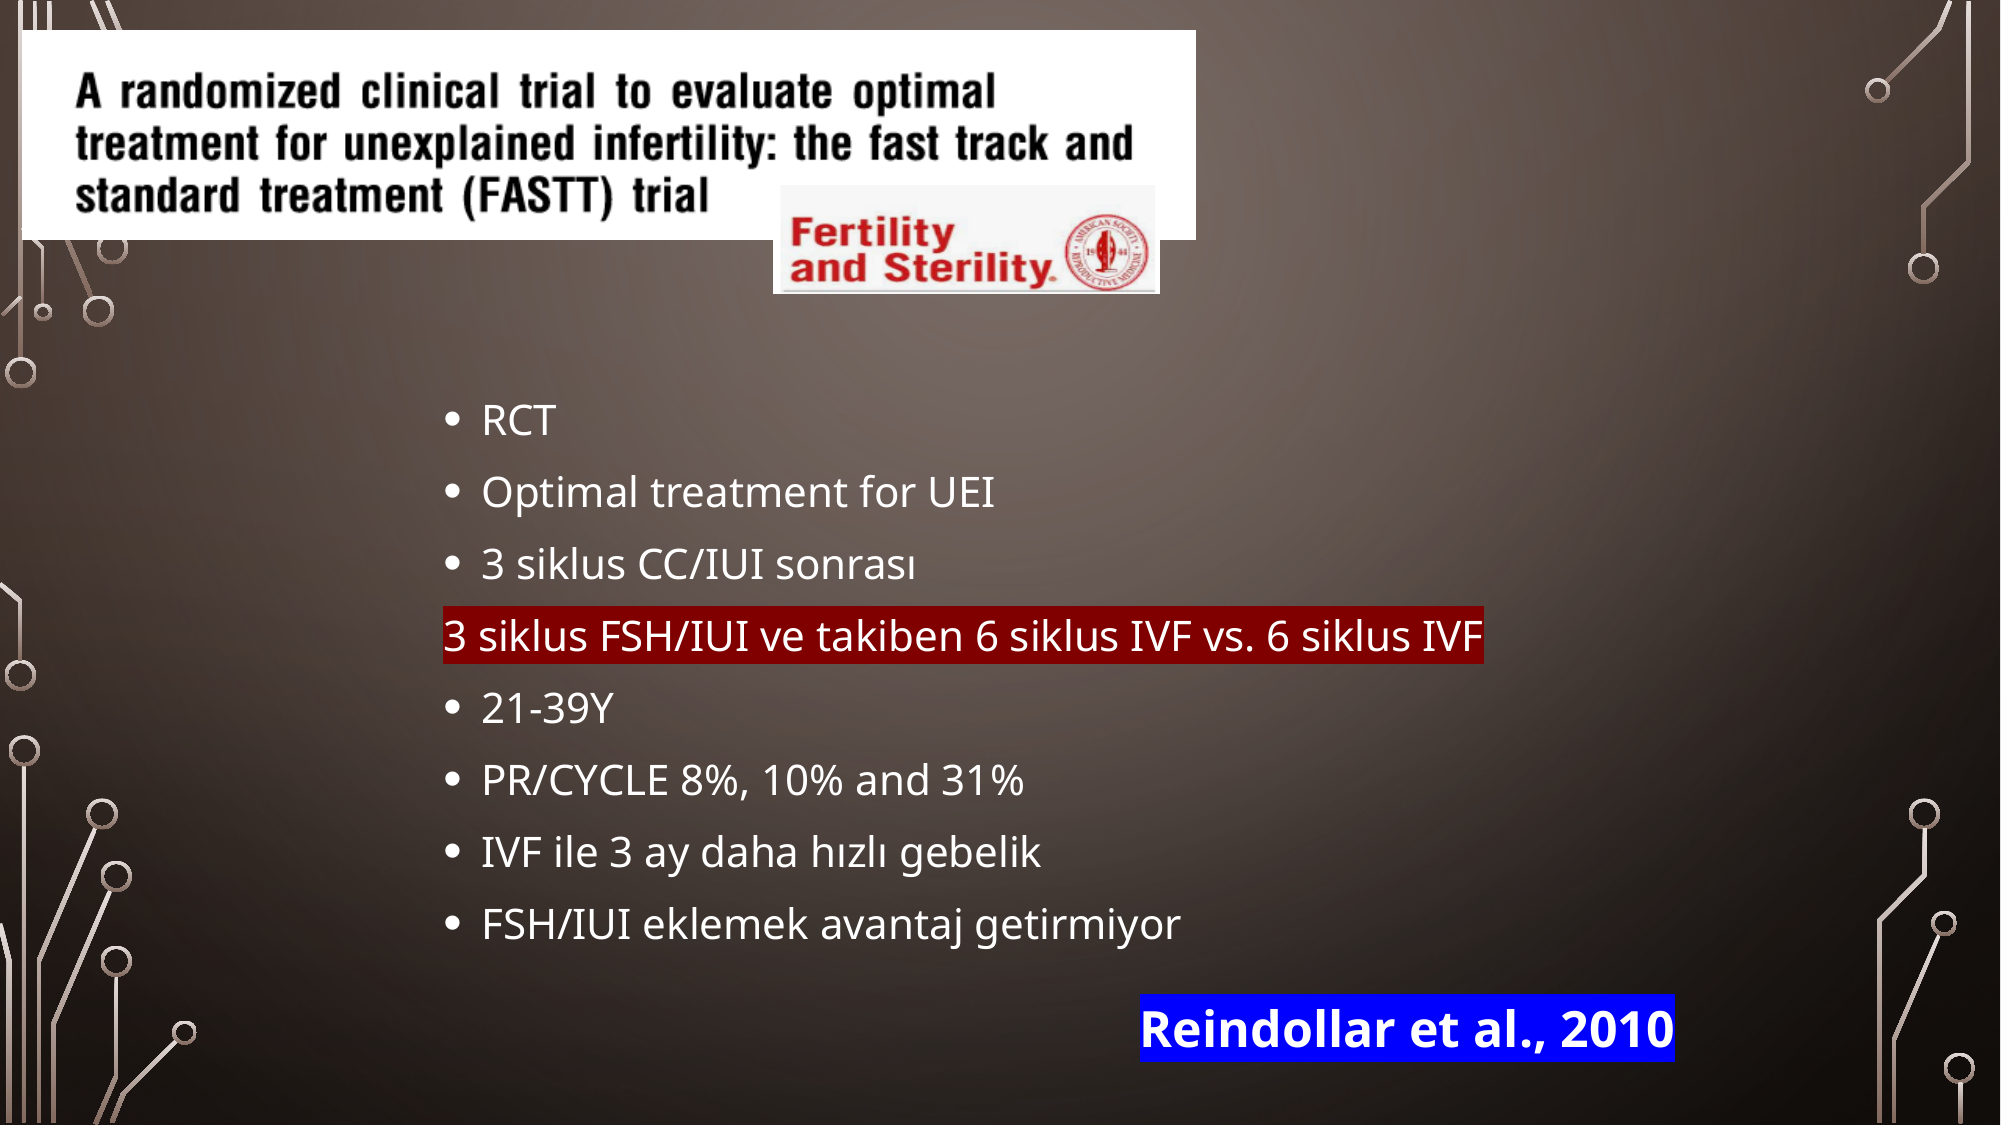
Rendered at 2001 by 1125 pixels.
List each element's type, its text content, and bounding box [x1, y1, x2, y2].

picture [22, 30, 1196, 295]
list RCT Optimal treatment for UEI 3 siklus CC/IUI sonrası 3 siklus FSH/IUI ve takiben 6 siklus IVF vs. 6 siklus IVF 21-39Y PR/CYCLE 8%, 10% and 31% IVF ile 3 ay daha hızlı gebelik FSH/IUI eklemek avantaj getirmiyor [428, 375, 2000, 957]
text_box Reindollar et al., 2010 [1124, 990, 1792, 1066]
